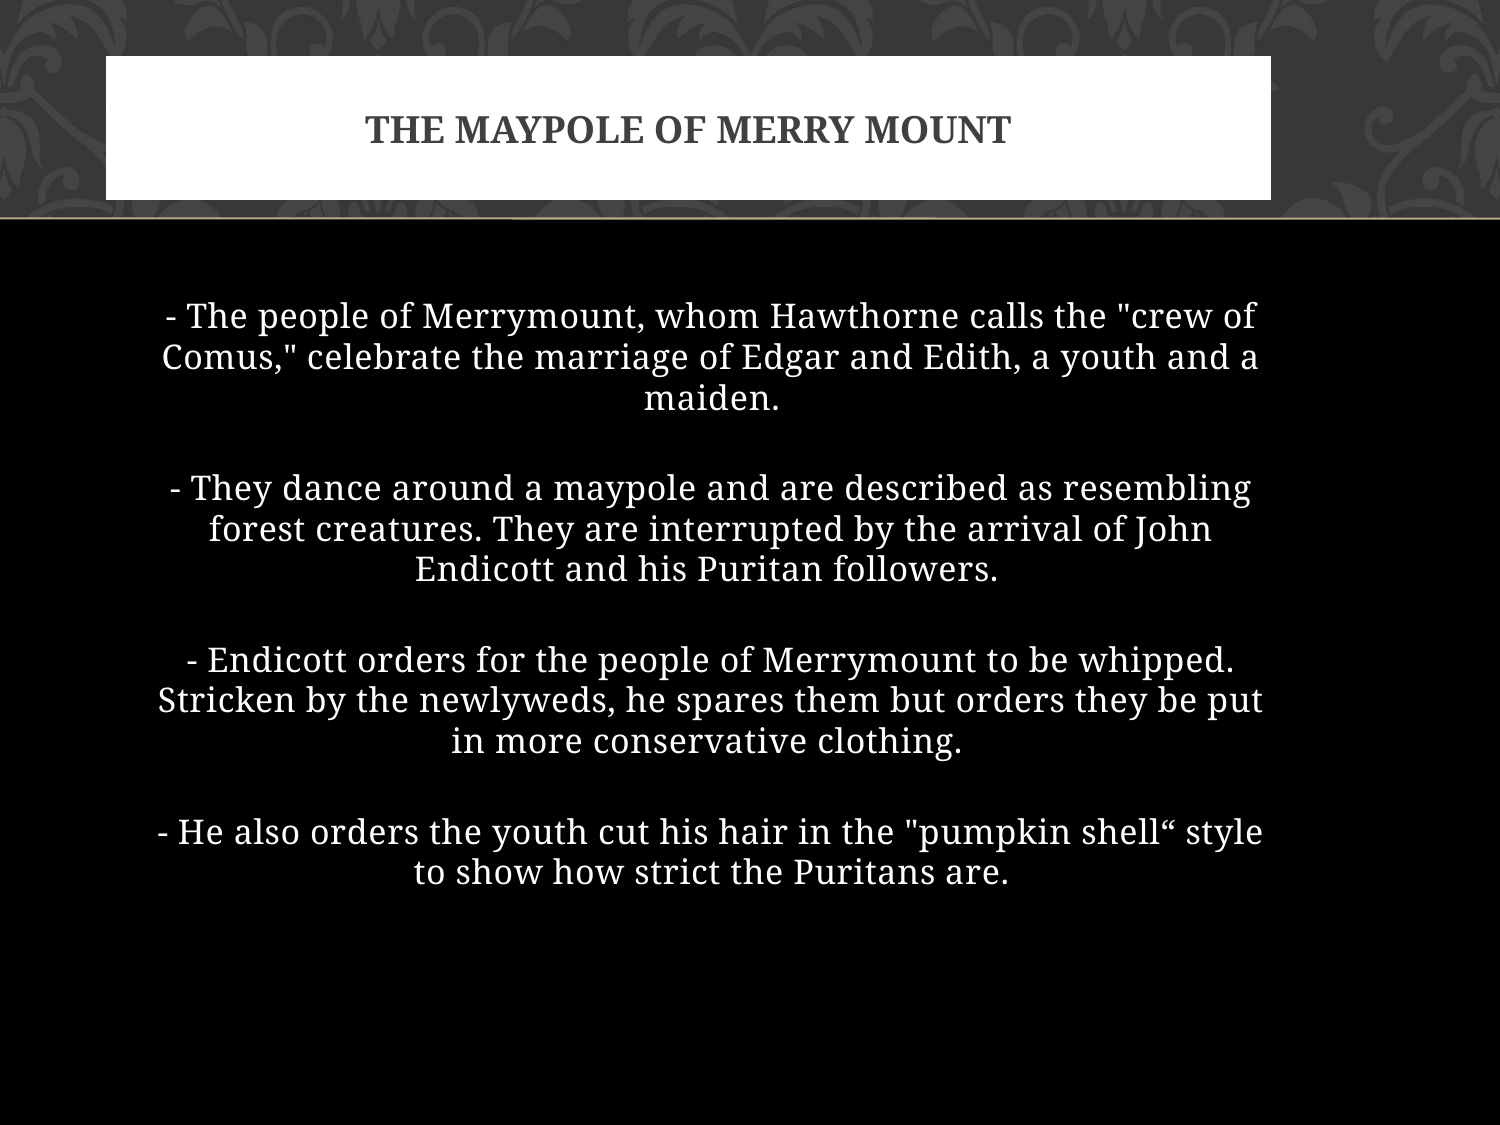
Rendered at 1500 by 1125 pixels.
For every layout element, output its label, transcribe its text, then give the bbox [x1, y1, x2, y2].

list - The people of Merrymount, whom Hawthorne calls the "crew of Comus," celebrate the marriage of Edgar and Edith, a youth and a maiden. - They dance around a maypole and are described as resembling forest creatures. They are interrupted by the arrival of John Endicott and his Puritan followers. - Endicott orders for the people of Merrymount to be whipped. Stricken by the newlyweds, he spares them but orders they be put in more conservative clothing. - He also orders the youth cut his hair in the "pumpkin shell“ style to show how strict the Puritans are. [137, 287, 1287, 901]
title The MayPole of Merry Mount [106, 56, 1271, 200]
